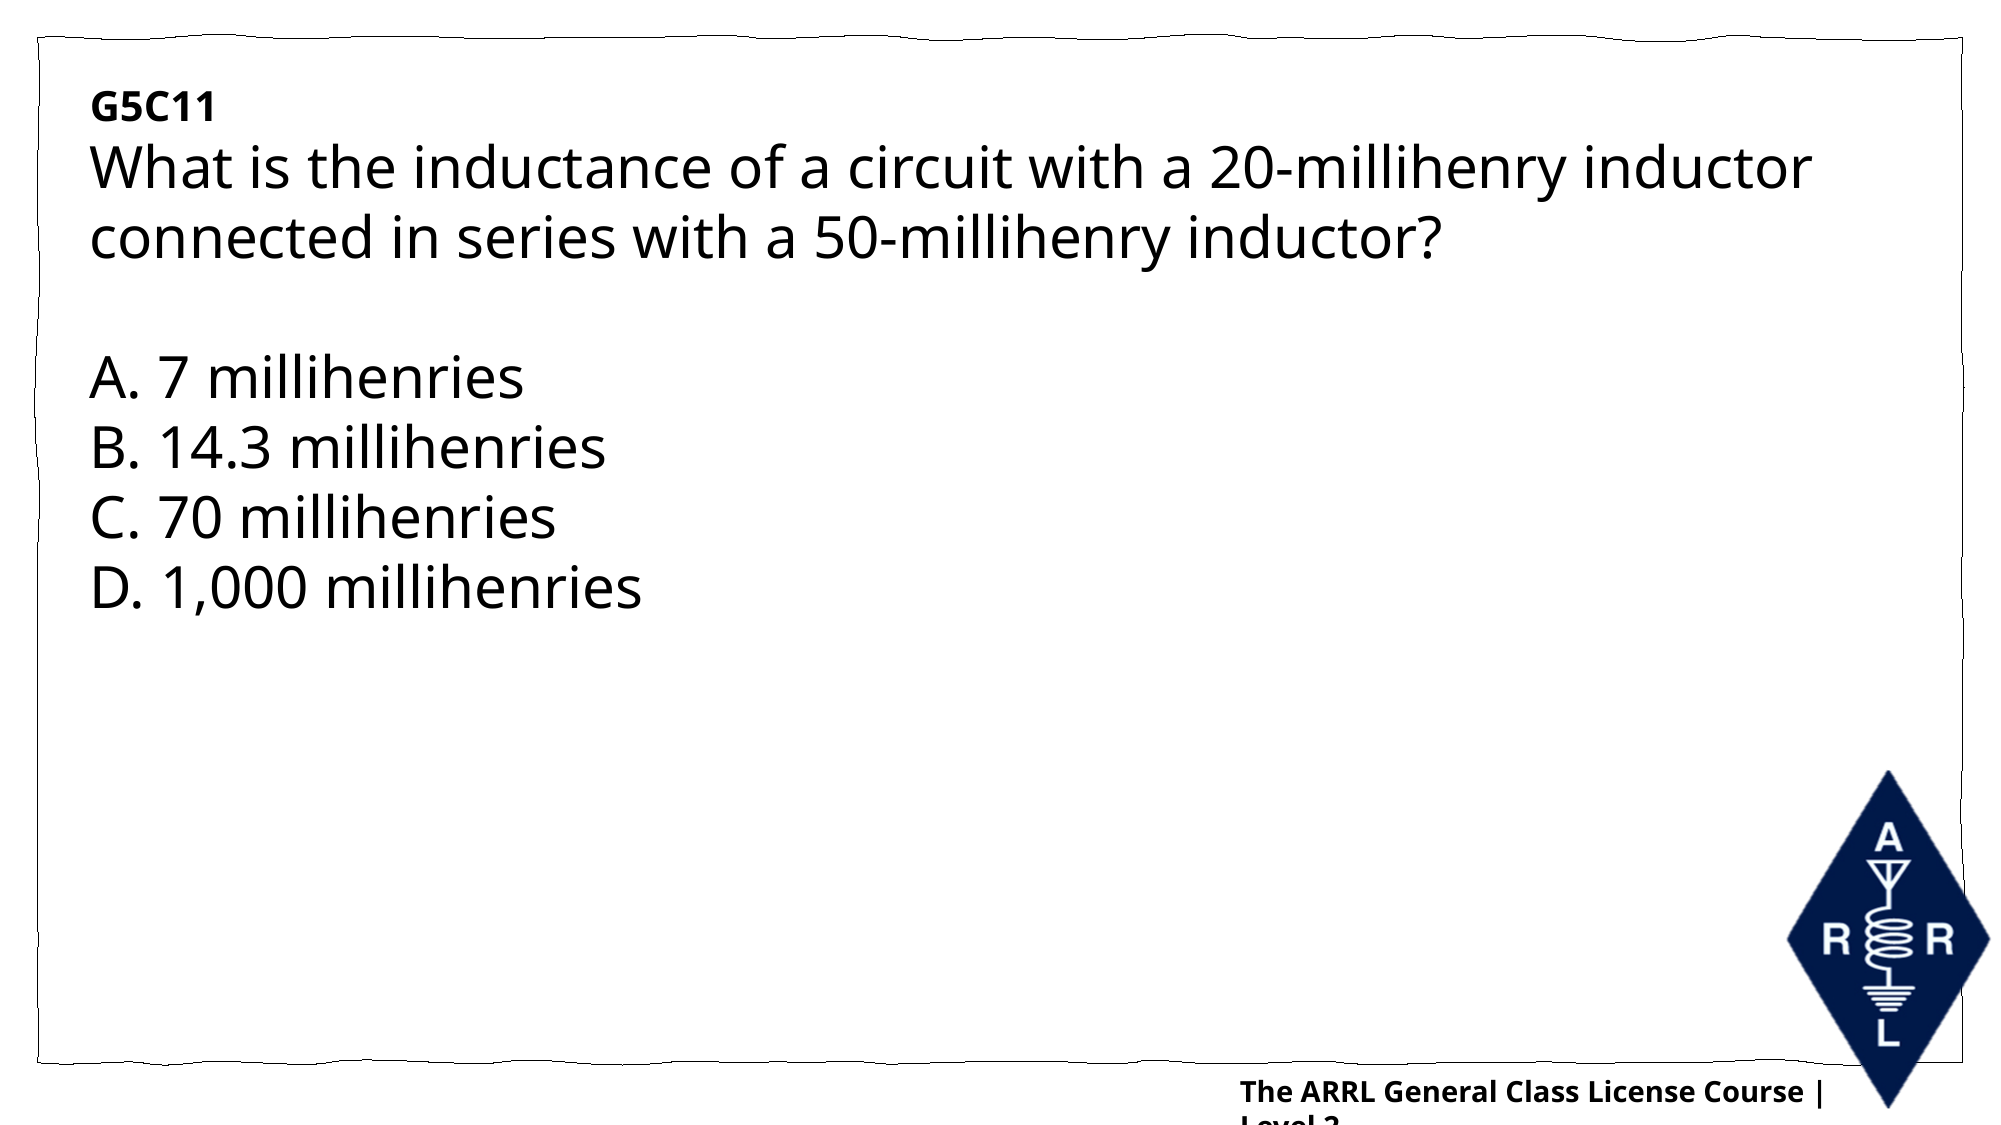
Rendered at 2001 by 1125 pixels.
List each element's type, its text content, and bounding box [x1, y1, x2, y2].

text_box G5C11 What is the inductance of a circuit with a 20-millihenry inductor connected in series with a 50-millihenry inductor? A. 7 millihenries B. 14.3 millihenries C. 70 millihenries D. 1,000 millihenries [75, 72, 1850, 628]
picture [1773, 752, 1999, 1125]
